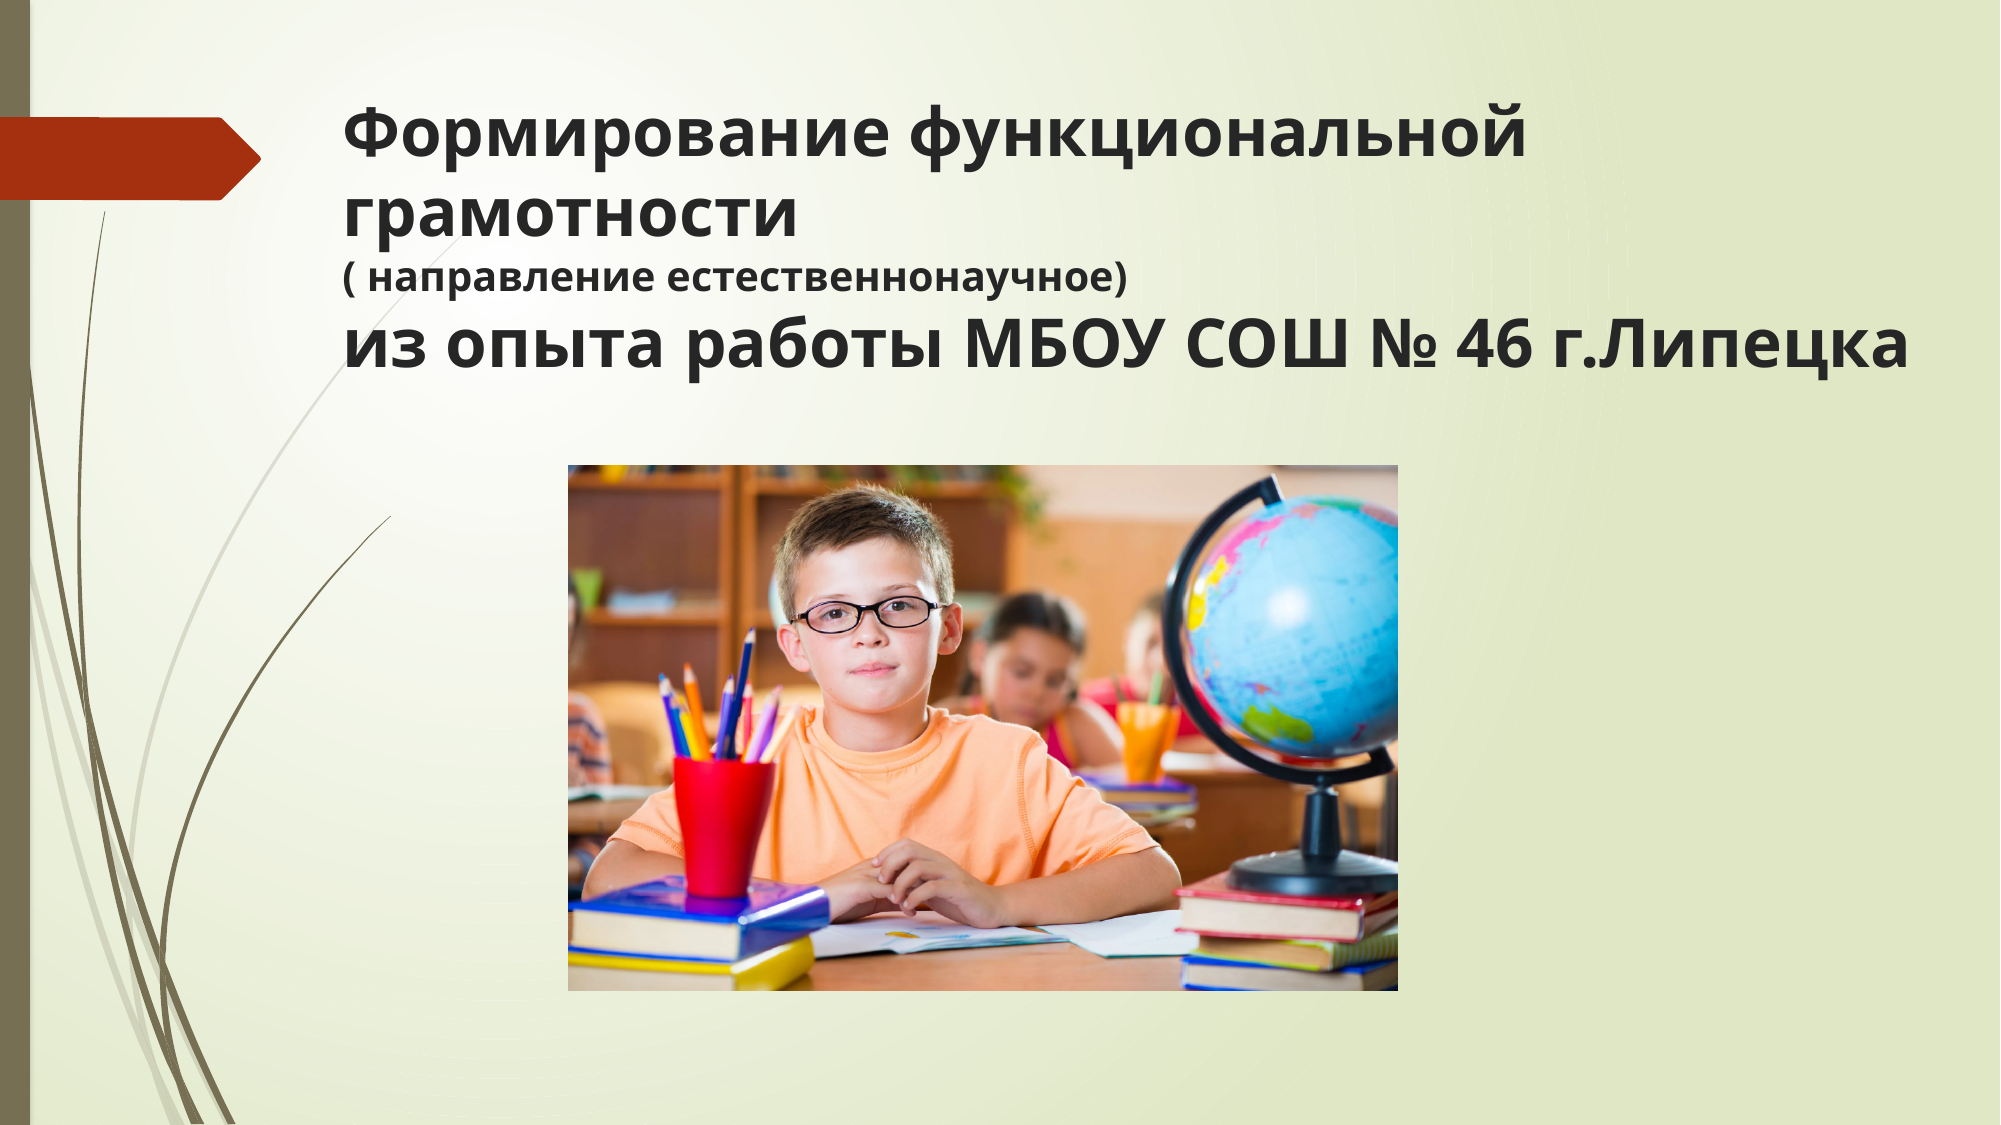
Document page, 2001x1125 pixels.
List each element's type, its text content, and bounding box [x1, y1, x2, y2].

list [568, 465, 1398, 992]
title Формирование функциональной грамотности ( направление естественнонаучное) из опыта работы МБОУ СОШ № 46 г.Липецка [327, 80, 1934, 437]
